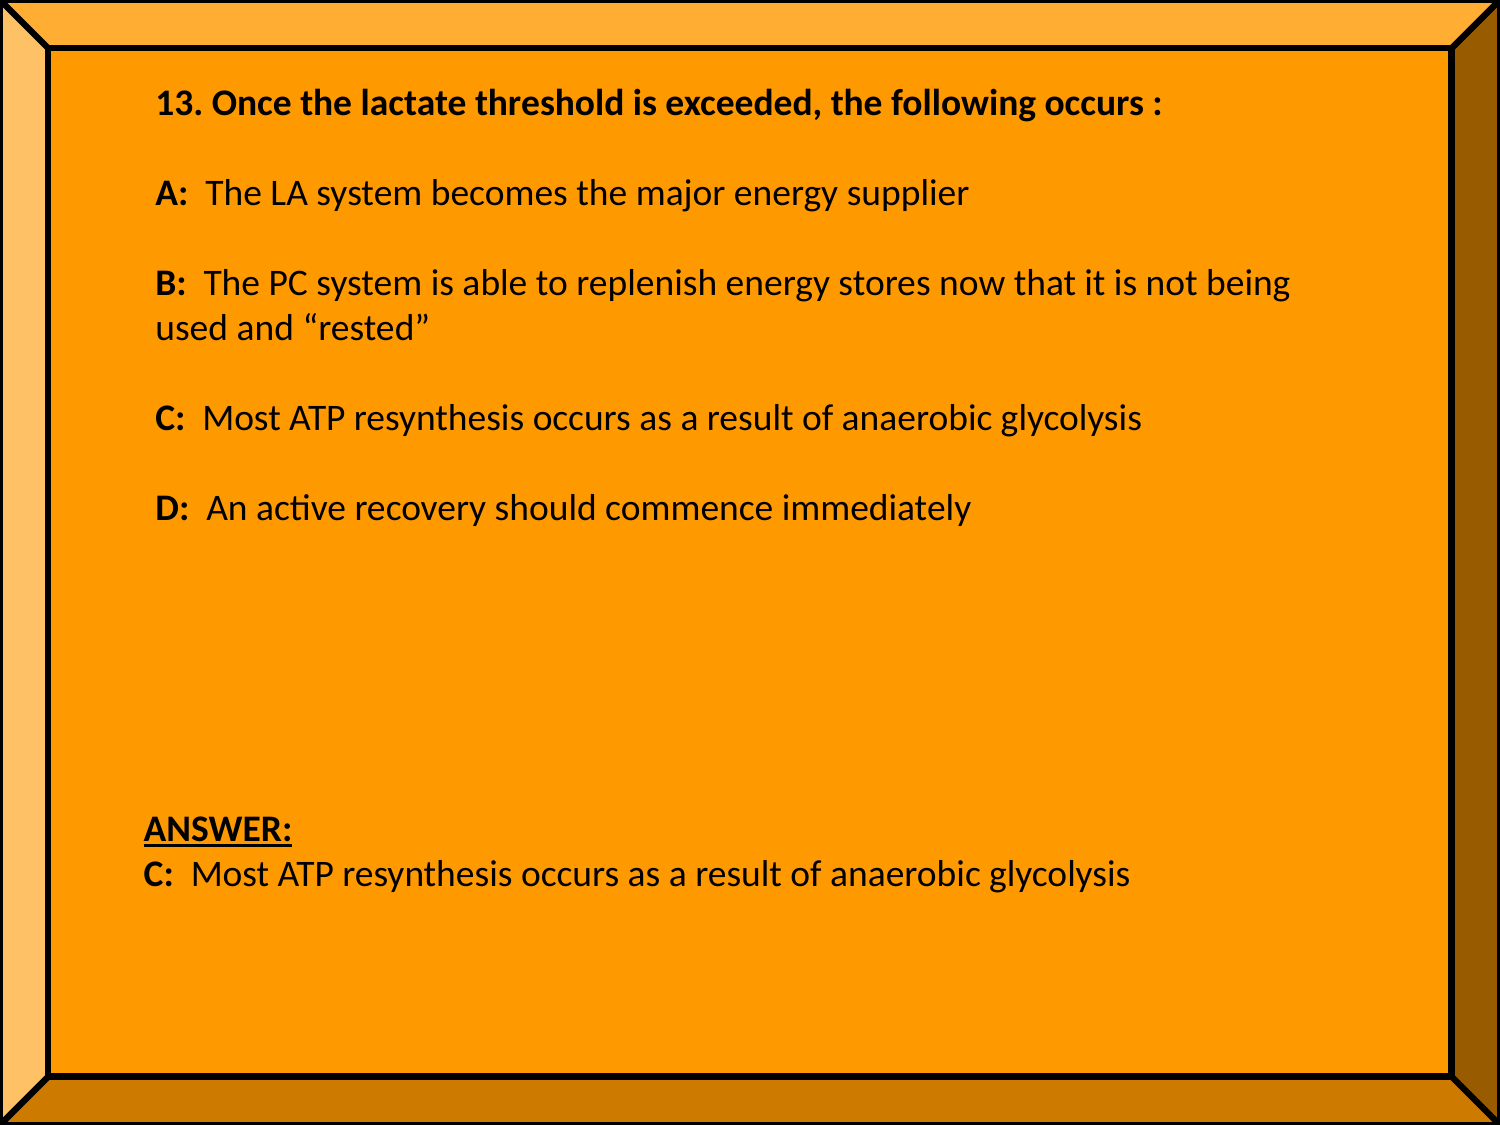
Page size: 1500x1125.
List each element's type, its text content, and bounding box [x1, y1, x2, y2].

text_box ANSWER: C: Most ATP resynthesis occurs as a result of anaerobic glycolysis [128, 796, 1383, 902]
text_box 13. Once the lactate threshold is exceeded, the following occurs : A: The LA system becomes the major energy supplier B: The PC system is able to replenish energy stores now that it is not being used and “rested” C: Most ATP resynthesis occurs as a result of anaerobic glycolysis D: An active recovery should commence immediately [140, 70, 1371, 580]
